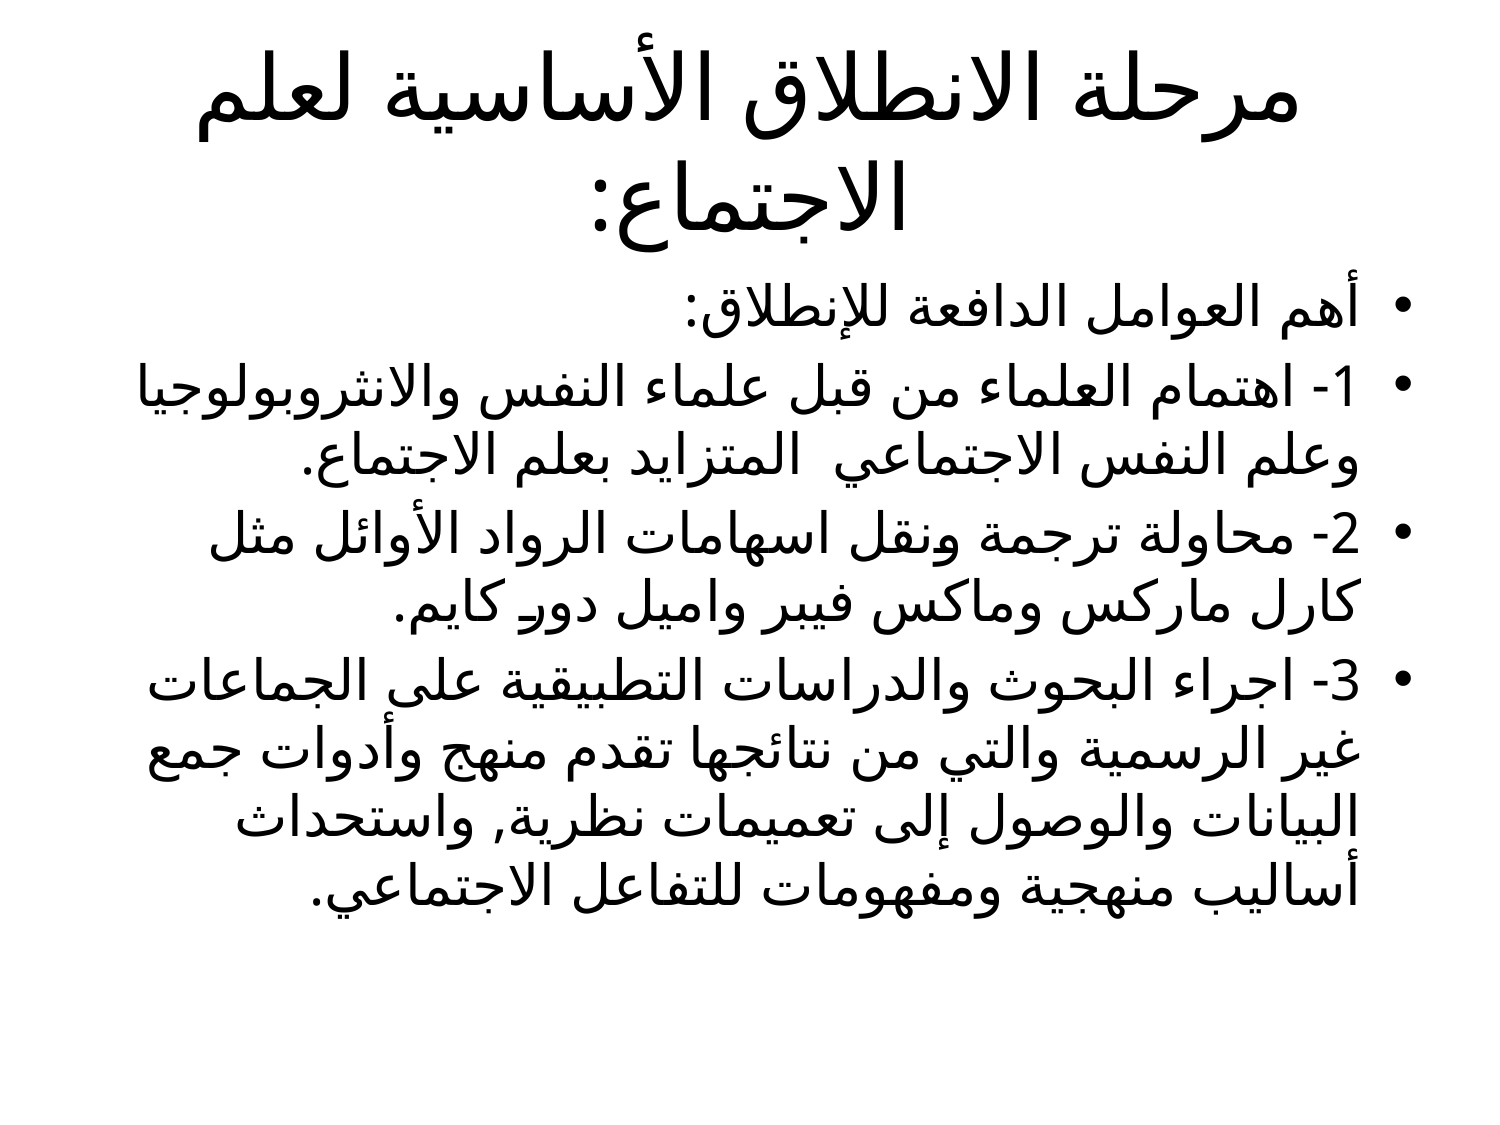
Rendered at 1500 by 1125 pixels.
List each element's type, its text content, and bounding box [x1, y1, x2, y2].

title مرحلة الانطلاق الأساسية لعلم الاجتماع: [75, 45, 1425, 233]
list أهم العوامل الدافعة للإنطلاق: 1- اهتمام العلماء من قبل علماء النفس والانثروبولوجيا وعلم النفس الاجتماعي المتزايد بعلم الاجتماع. 2- محاولة ترجمة ونقل اسهامات الرواد الأوائل مثل كارل ماركس وماكس فيبر واميل دور كايم. 3- اجراء البحوث والدراسات التطبيقية على الجماعات غير الرسمية والتي من نتائجها تقدم منهج وأدوات جمع البيانات والوصول إلى تعميمات نظرية, واستحداث أساليب منهجية ومفهومات للتفاعل الاجتماعي. [75, 262, 1425, 1005]
